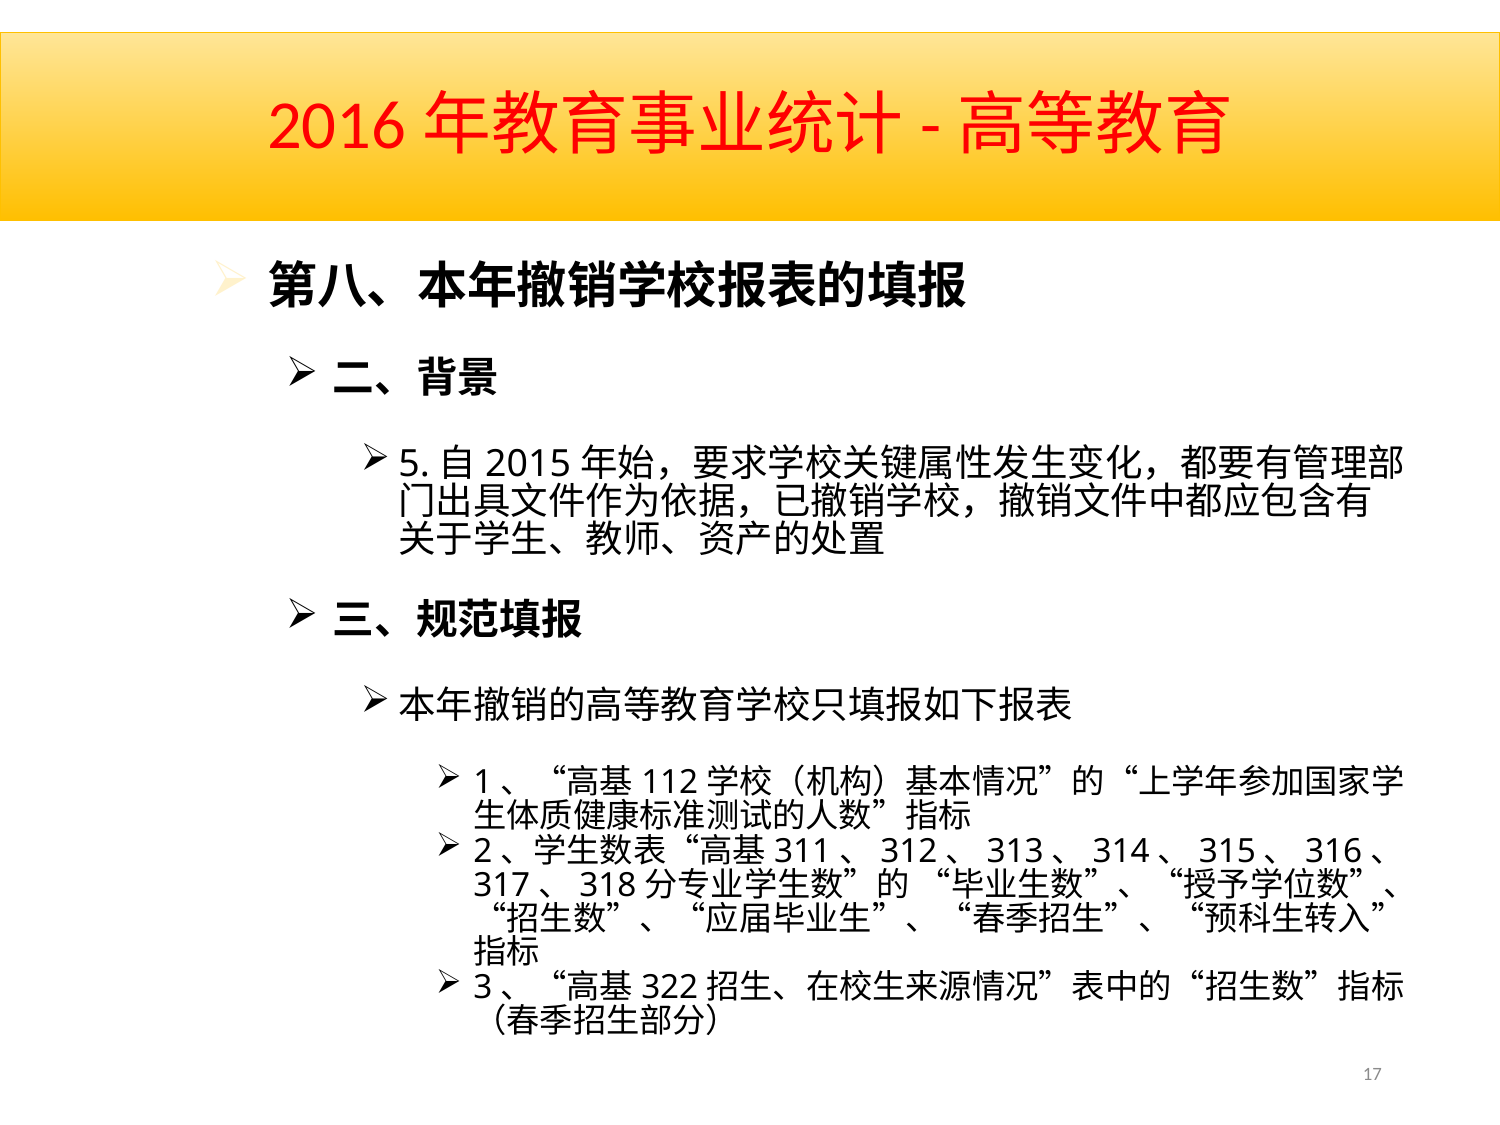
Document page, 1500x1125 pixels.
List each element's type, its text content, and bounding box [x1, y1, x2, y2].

slide_number 17 [1059, 1042, 1397, 1103]
text_box 第八、本年撤销学校报表的填报 二、背景 5.自2015年始，要求学校关键属性发生变化，都要有管理部门出具文件作为依据，已撤销学校，撤销文件中都应包含有关于学生、教师、资产的处置 三、规范填报 本年撤销的高等教育学校只填报如下报表 1、“高基112学校（机构）基本情况”的“上学年参加国家学生体质健康标准测试的人数”指标 2、学生数表“高基311、312、313、314、315、316、317、318分专业学生数”的 “毕业生数”、“授予学位数”、“招生数”、“应届毕业生”、“春季招生”、“预科生转入”指标 3、“高基322招生、在校生来源情况”表中的“招生数”指标（春季招生部分） [195, 255, 1425, 1053]
title 2016年教育事业统计-高等教育 [0, 32, 1500, 221]
